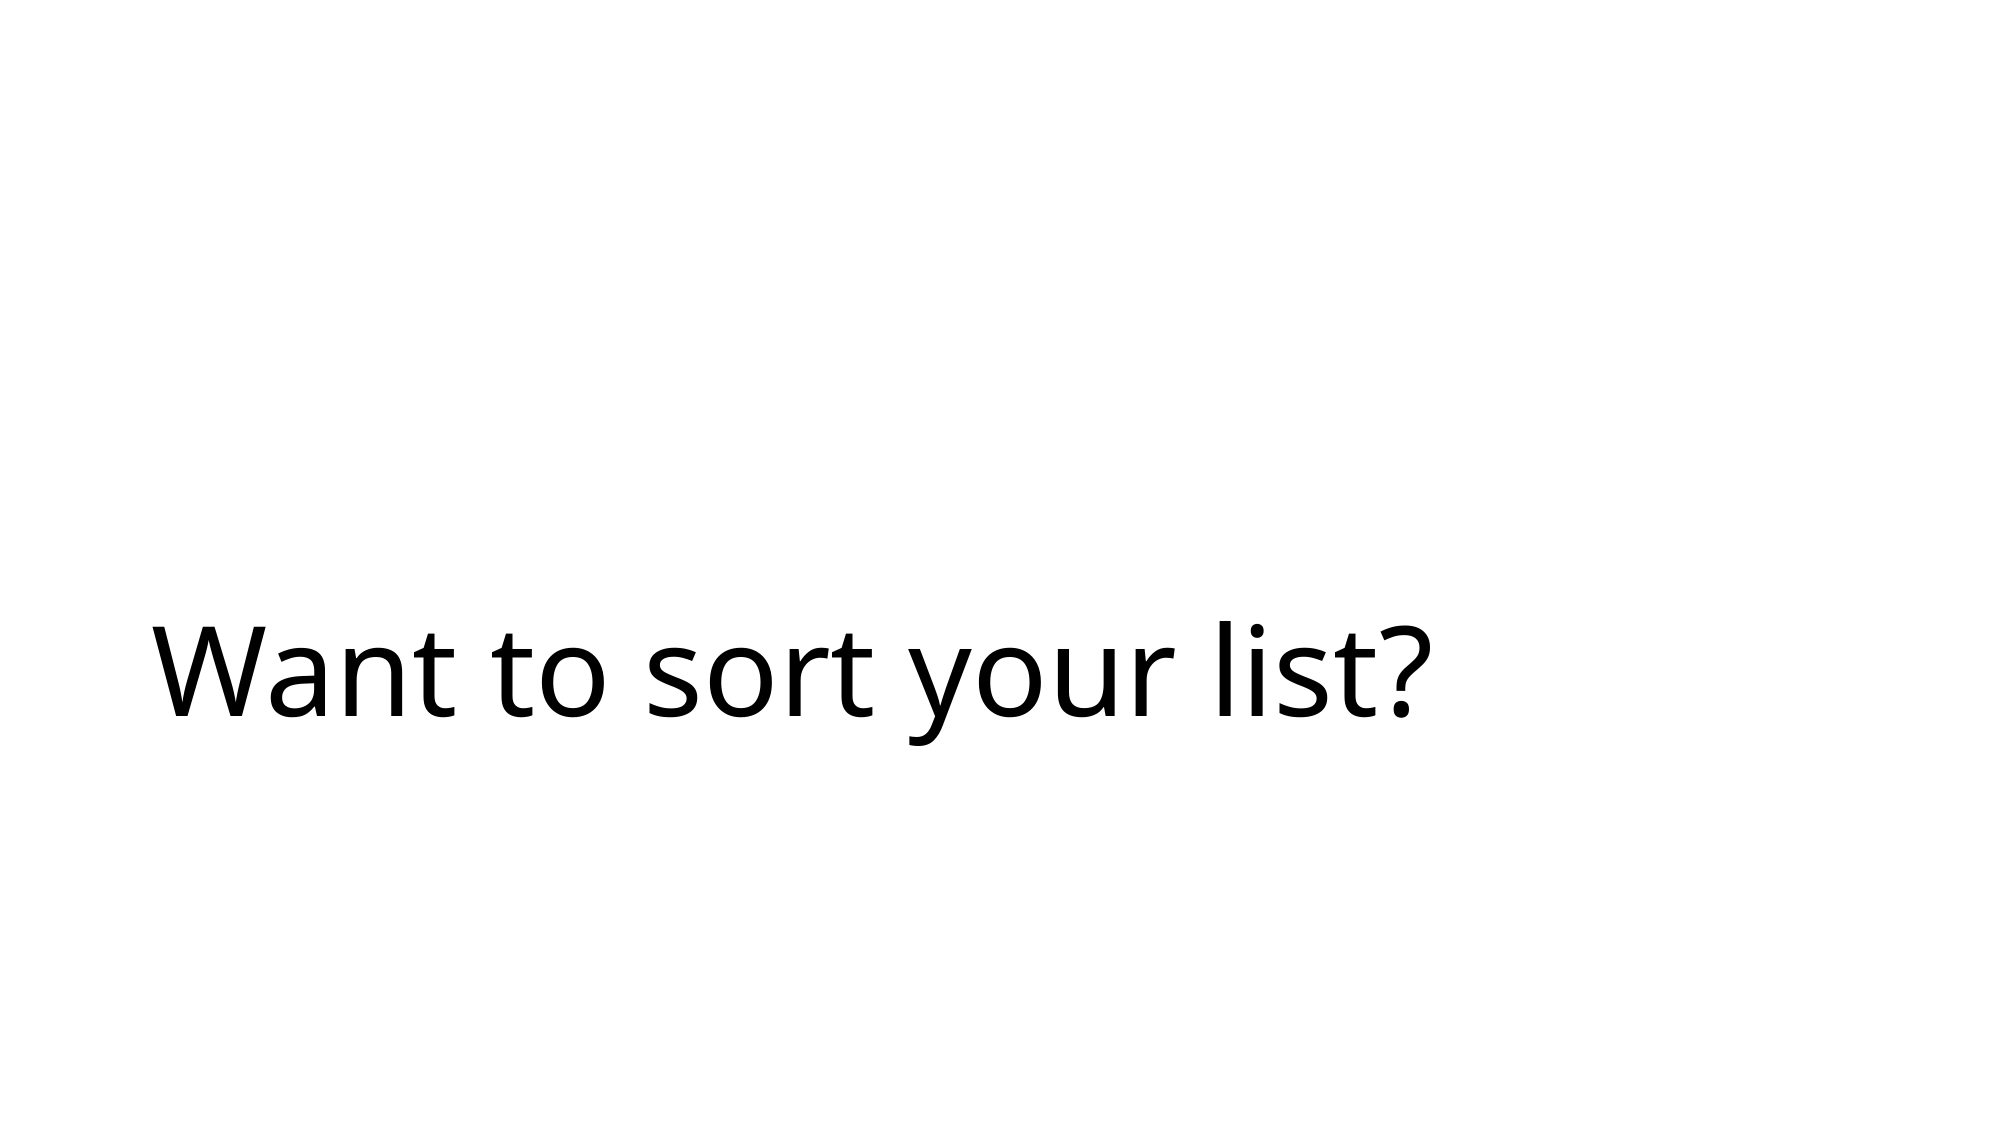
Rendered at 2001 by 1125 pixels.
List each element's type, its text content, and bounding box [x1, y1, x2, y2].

title Want to sort your list? [136, 280, 1862, 749]
